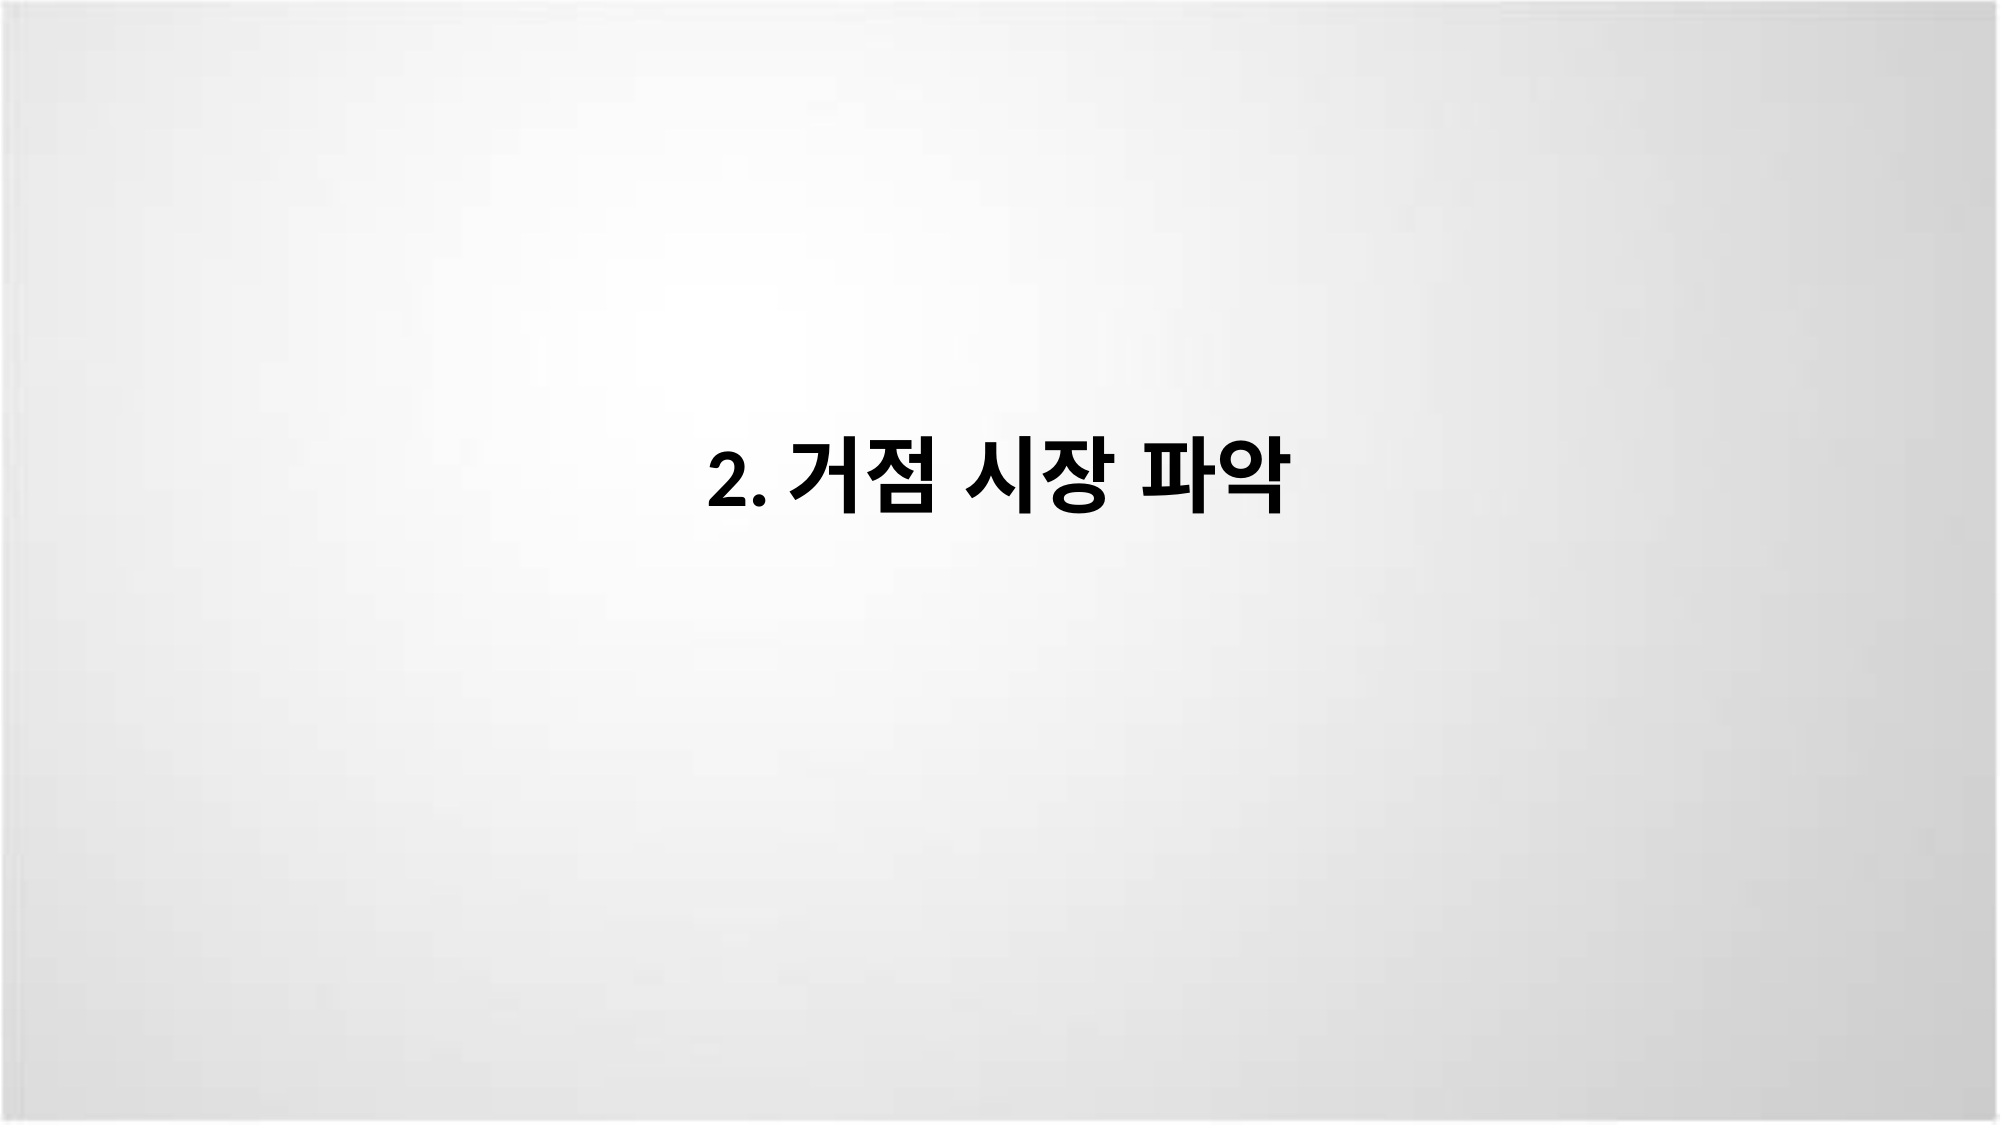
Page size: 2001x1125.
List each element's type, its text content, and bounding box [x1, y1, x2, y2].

title 2.거점 시장 파악 [150, 349, 1850, 591]
picture [0, 0, 2001, 1125]
